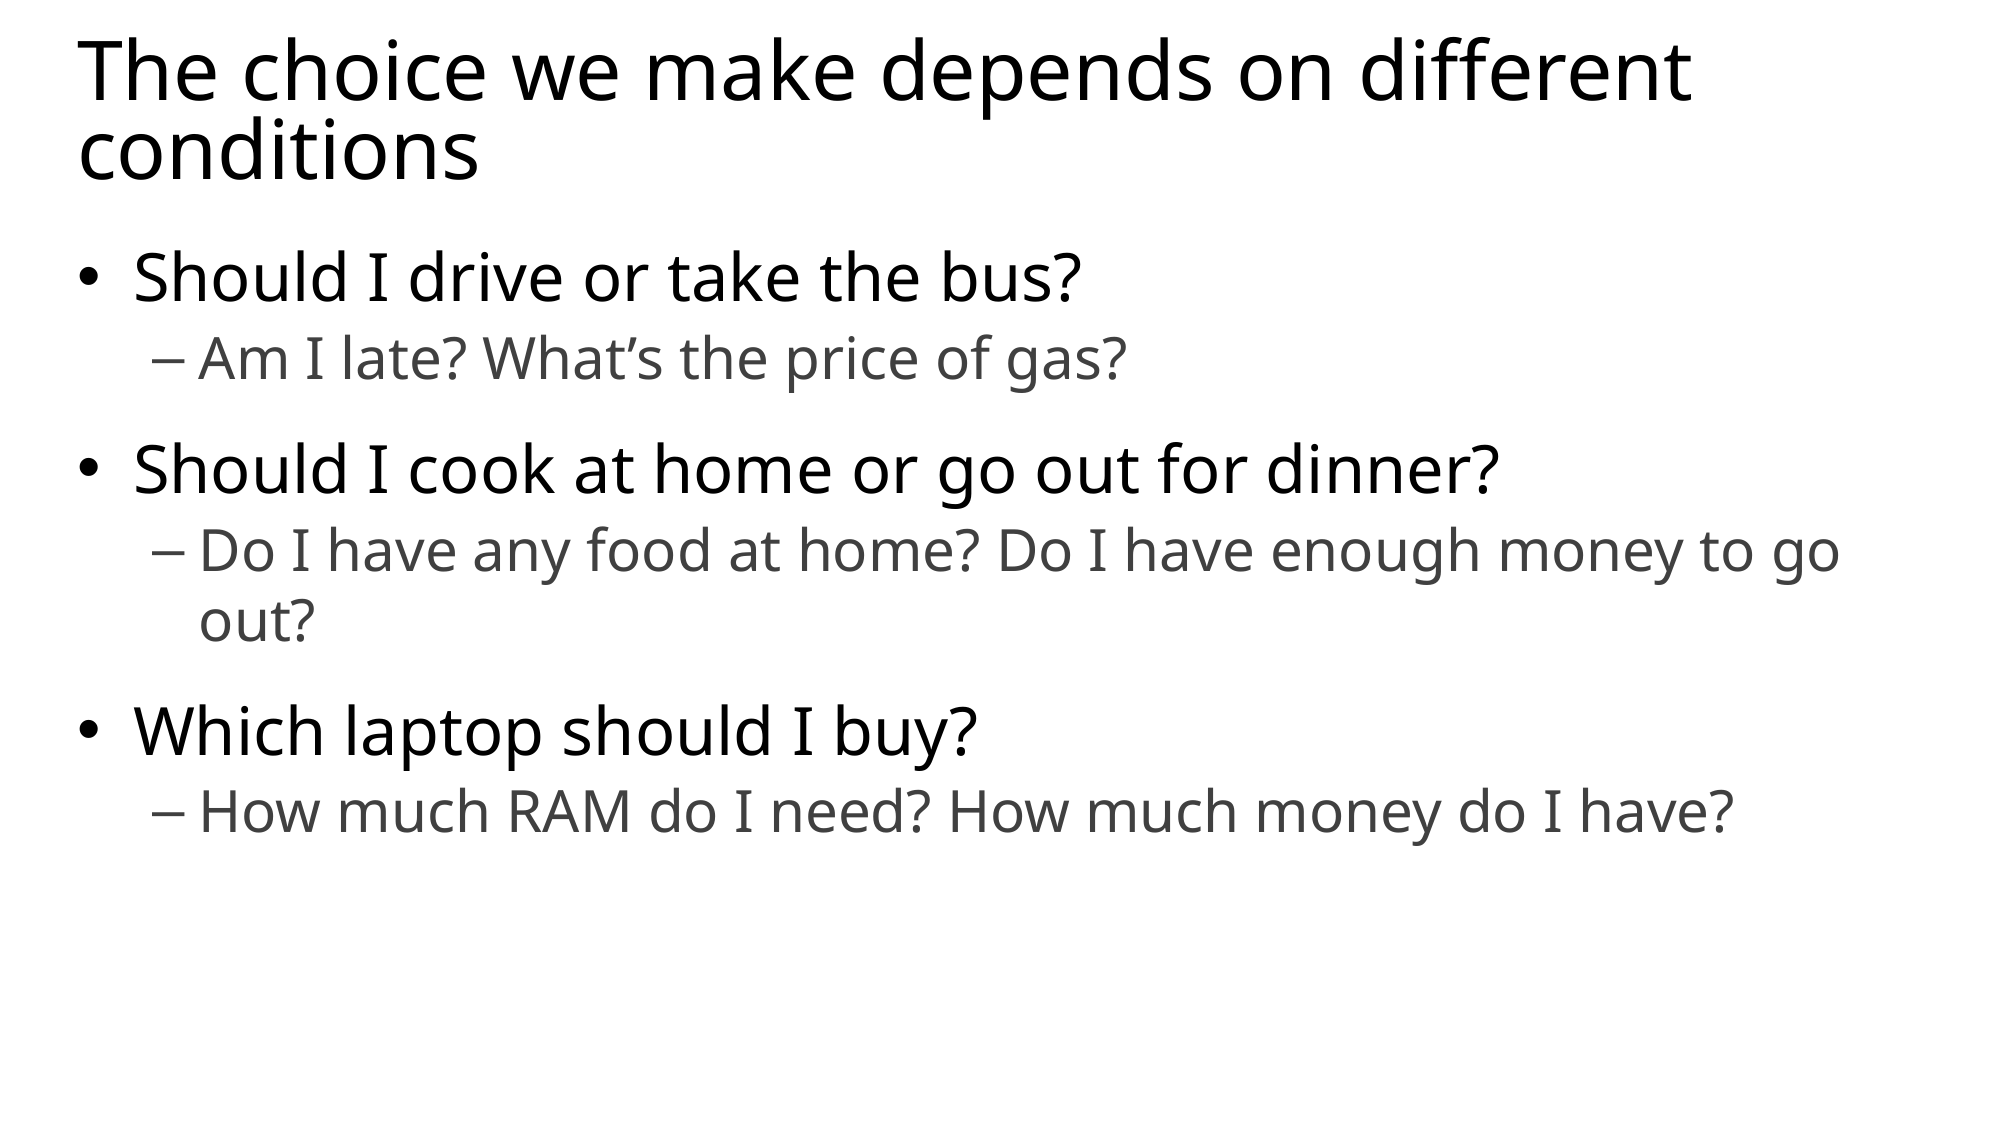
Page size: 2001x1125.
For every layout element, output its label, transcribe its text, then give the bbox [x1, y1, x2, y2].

title The choice we make depends on different conditions [62, 29, 1953, 205]
list Should I drive or take the bus? Am I late? What’s the price of gas? Should I cook at home or go out for dinner? Do I have any food at home? Do I have enough money to go out? Which laptop should I buy? How much RAM do I need? How much money do I have? [62, 227, 1953, 1096]
